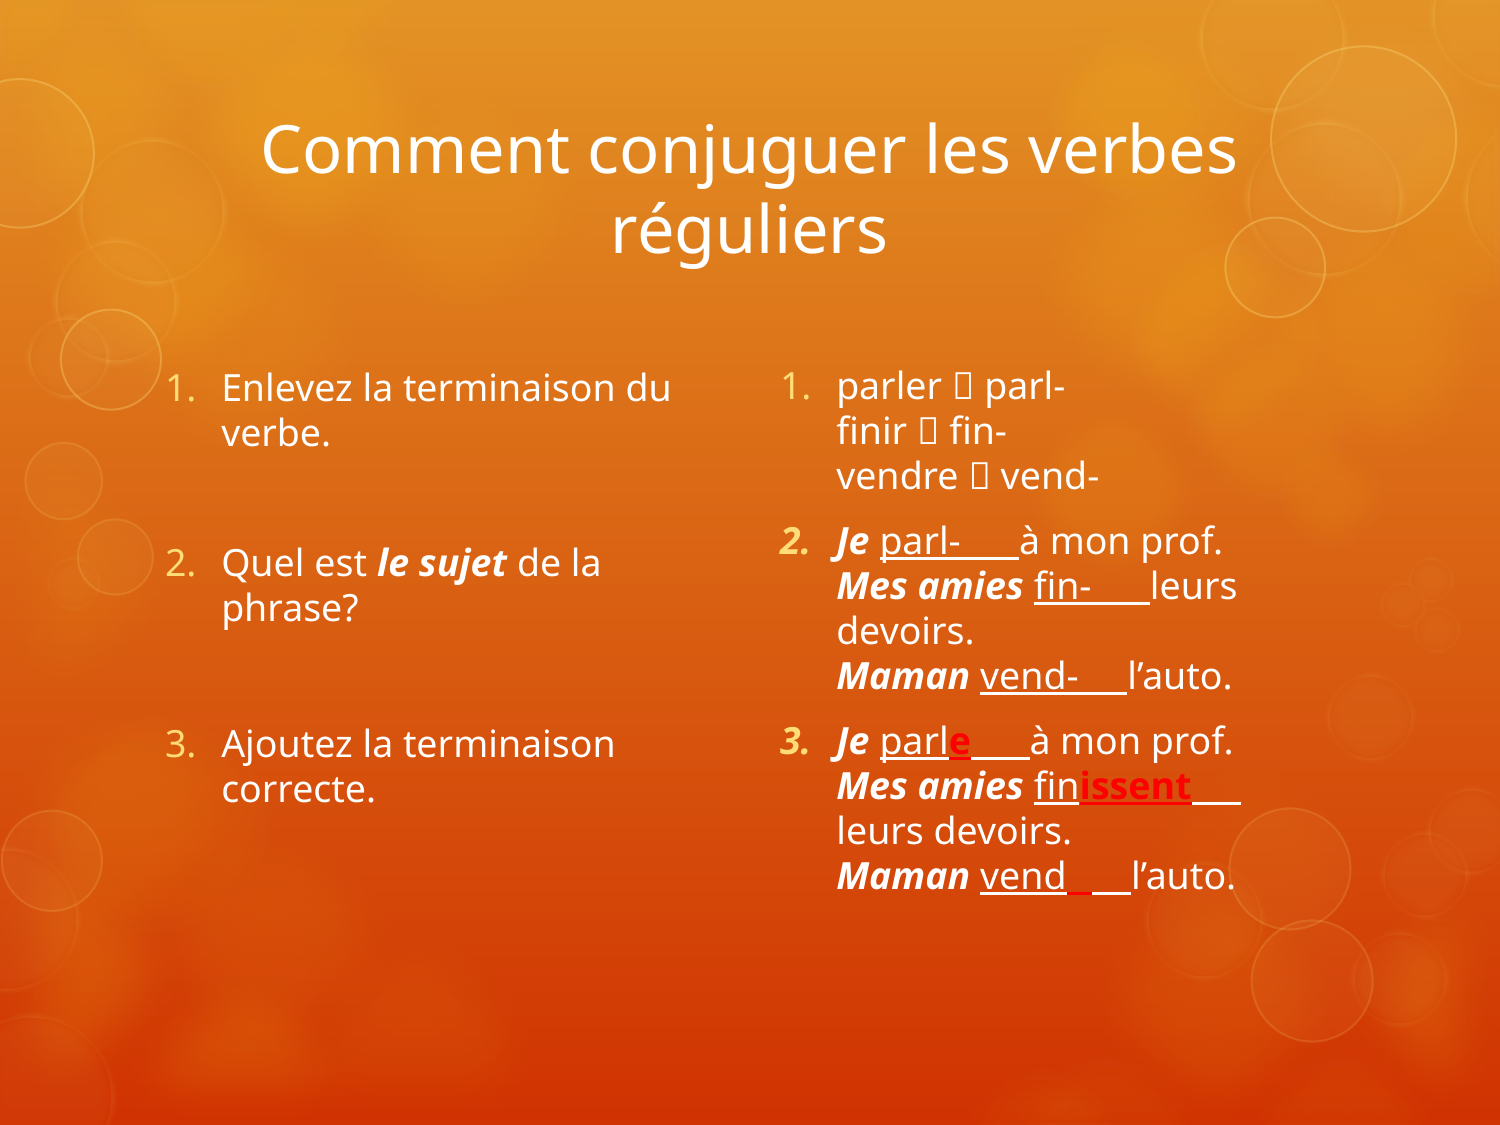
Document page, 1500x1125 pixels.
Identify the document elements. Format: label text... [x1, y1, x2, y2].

title Comment conjuguer les verbes réguliers [165, 110, 1334, 263]
list parler  parl- finir  fin- vendre  vend- Je parl- à mon prof. Mes amies fin- leurs devoirs. Maman vend- l’auto. Je parle à mon prof. Mes amies finissent leurs devoirs. Maman vend _ l’auto. [765, 296, 1335, 962]
list Enlevez la terminaison du verbe. Quel est le sujet de la phrase? Ajoutez la terminaison correcte. [150, 312, 720, 862]
